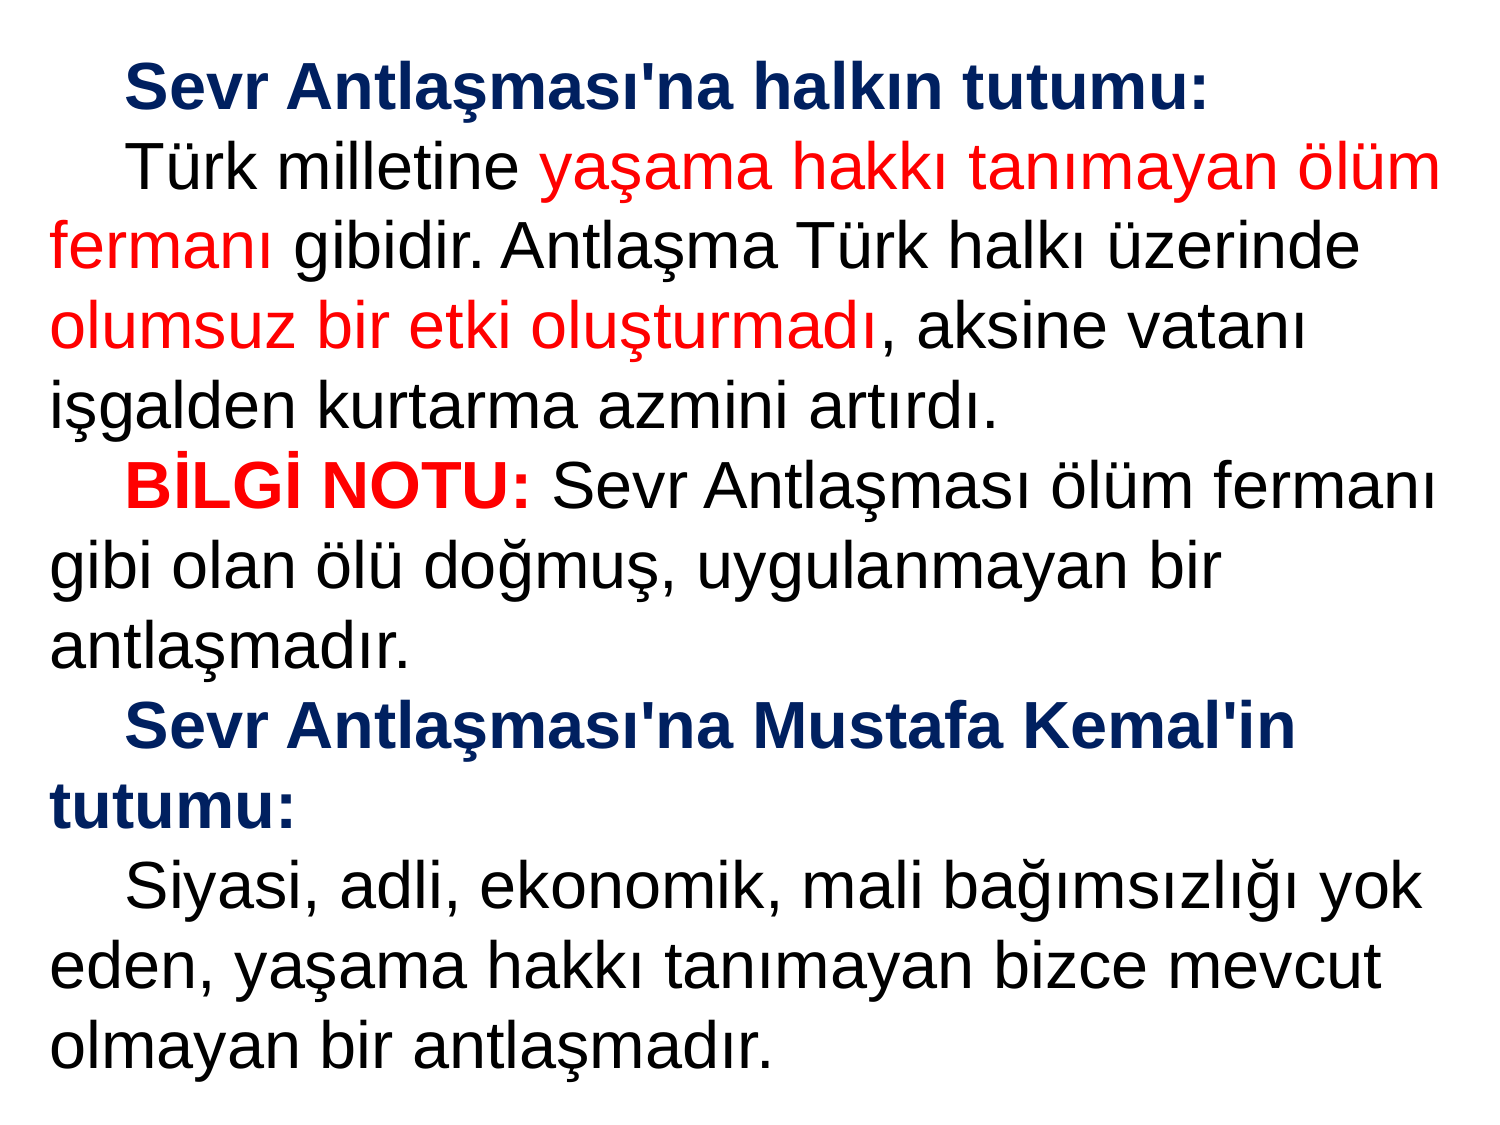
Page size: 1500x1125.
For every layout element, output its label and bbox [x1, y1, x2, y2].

text_box [35, 35, 1465, 1090]
